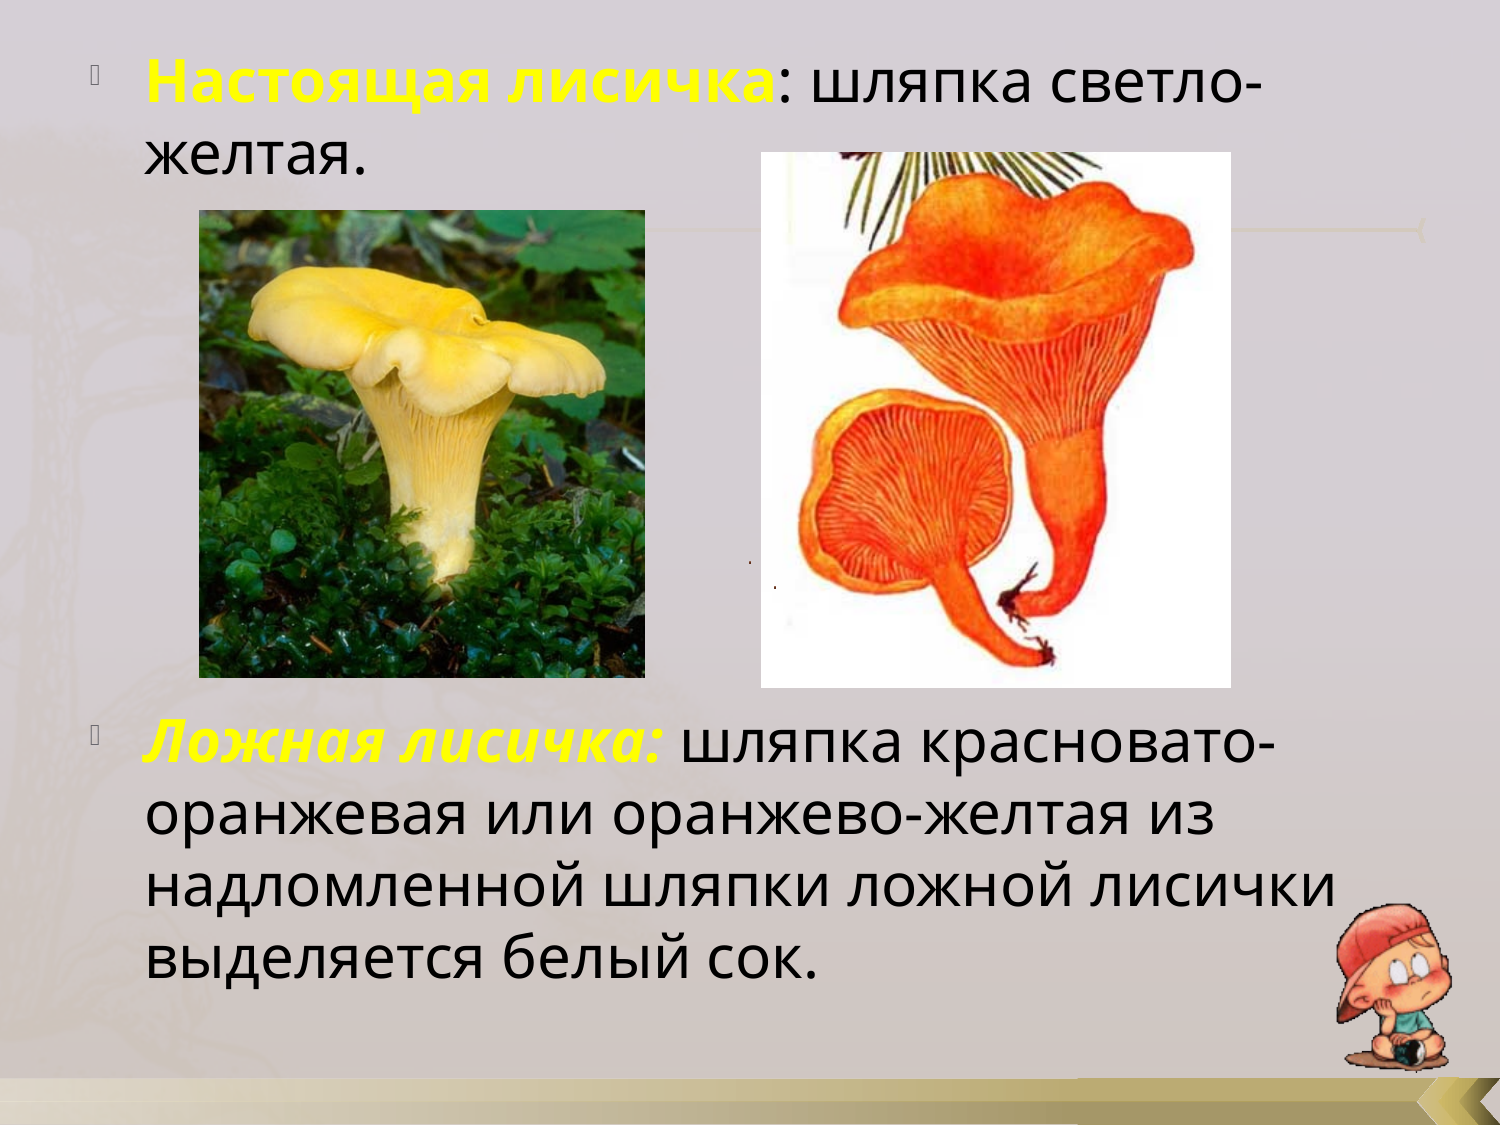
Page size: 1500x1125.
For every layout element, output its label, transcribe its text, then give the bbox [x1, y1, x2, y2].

picture [198, 210, 646, 679]
list Настоящая лисичка: шляпка светло-желтая. Ложная лисичка: шляпка красновато-оранжевая или оранжево-желтая из надломленной шляпки ложной лисички выделяется белый сок. [75, 35, 1425, 1005]
picture [1335, 901, 1454, 1074]
picture [761, 151, 1231, 688]
